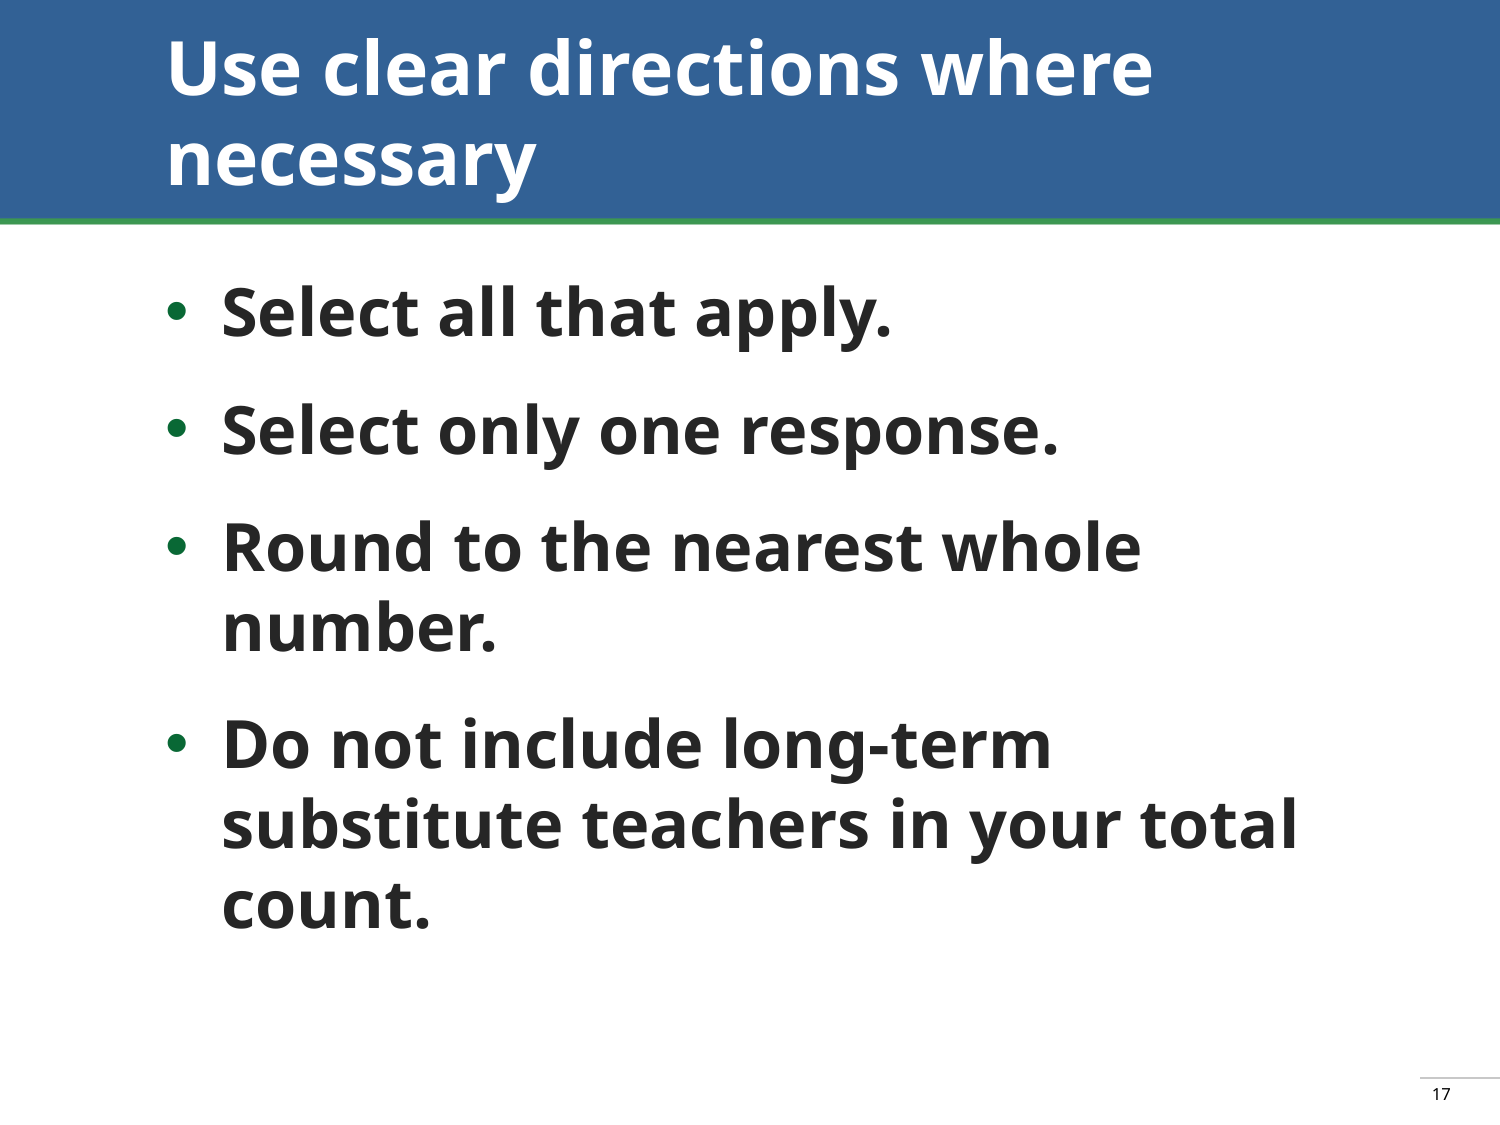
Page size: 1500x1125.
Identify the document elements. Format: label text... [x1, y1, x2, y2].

picture [0, 0, 1500, 1125]
title Use clear directions where necessary [150, 0, 1350, 221]
list Select all that apply. Select only one response. Round to the nearest whole number. Do not include long-term substitute teachers in your total count. [150, 262, 1413, 1005]
slide_number 17 [1431, 1085, 1458, 1106]
